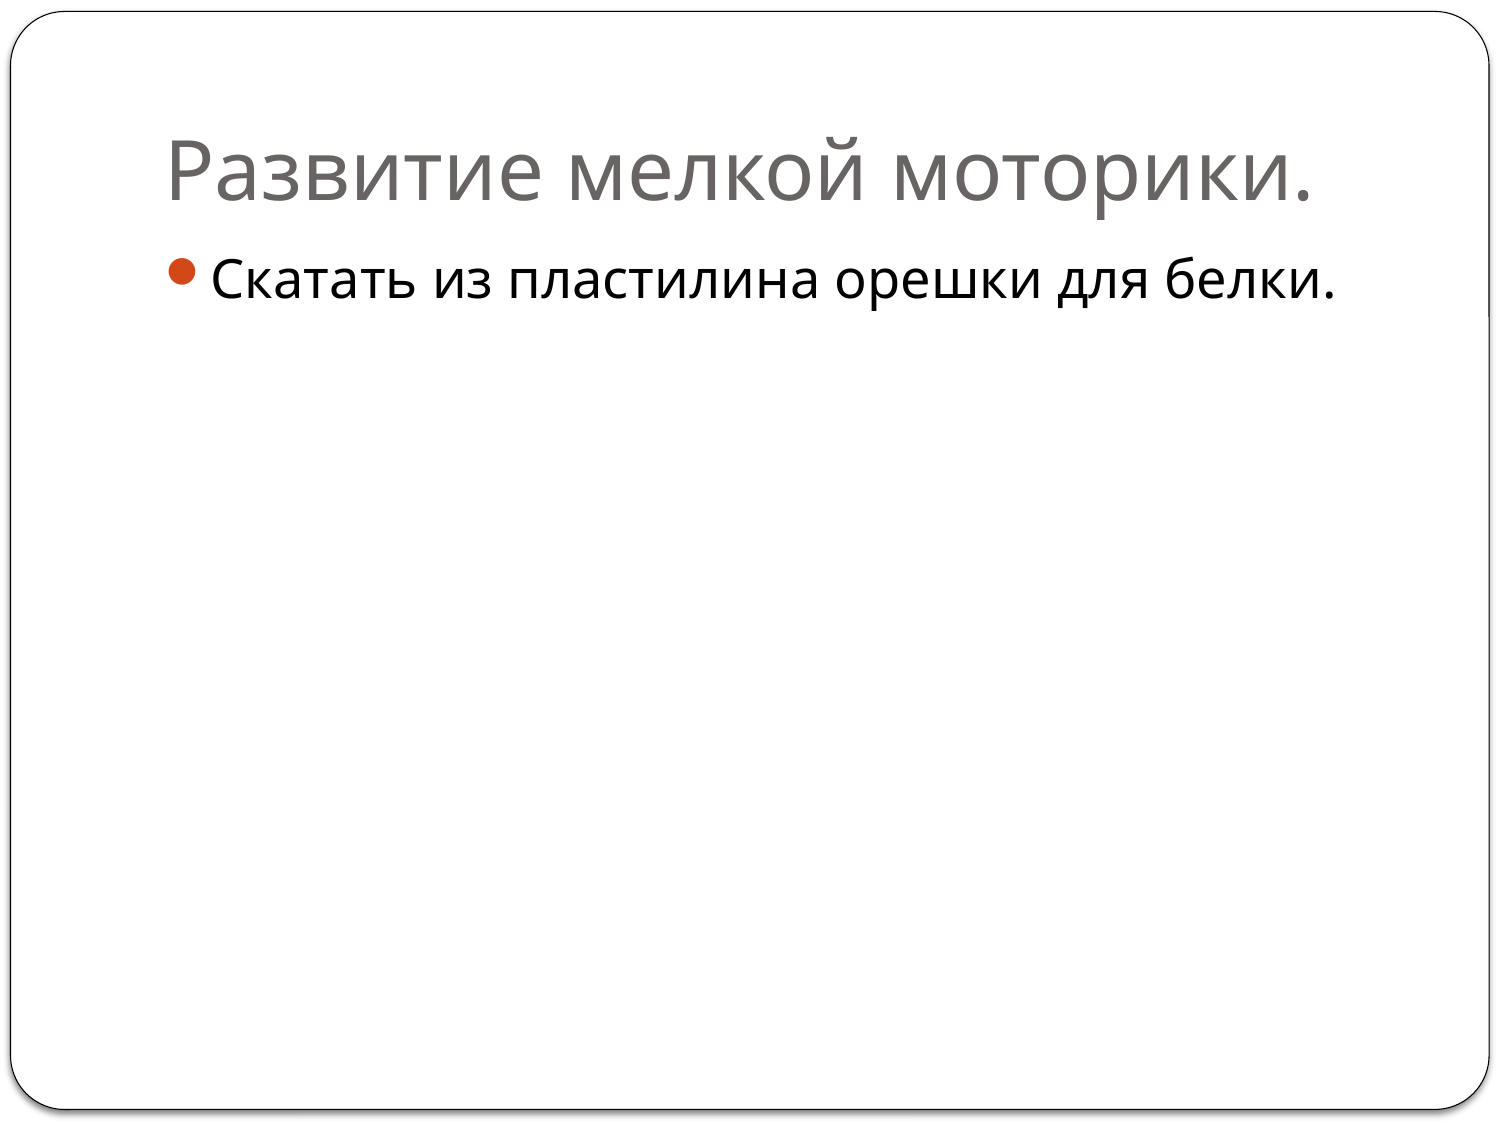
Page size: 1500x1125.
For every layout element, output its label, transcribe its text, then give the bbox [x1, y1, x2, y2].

title Развитие мелкой моторики. [150, 45, 1425, 233]
list Скатать из пластилина орешки для белки. [150, 237, 1425, 988]
